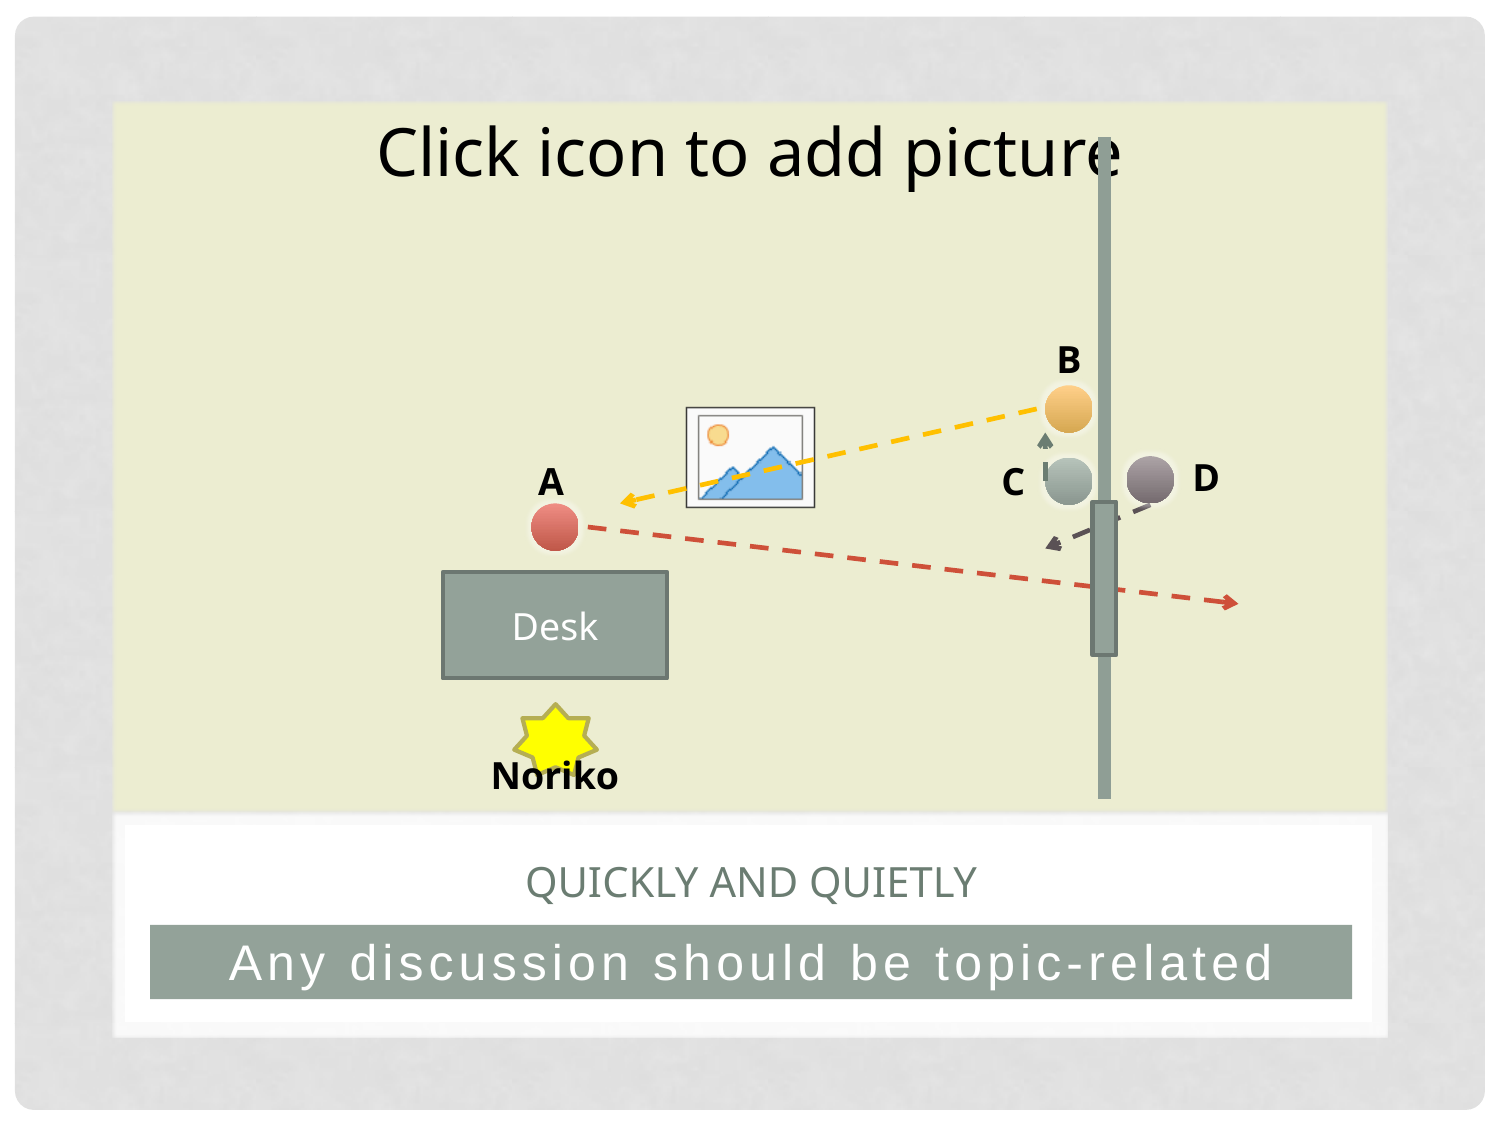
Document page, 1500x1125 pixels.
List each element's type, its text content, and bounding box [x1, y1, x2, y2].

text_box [587, 526, 1239, 604]
list Any discussion should be topic-related [156, 927, 1346, 994]
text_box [619, 408, 1037, 504]
picture [112, 101, 1388, 813]
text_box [1045, 504, 1151, 549]
title Quickly and quietly [150, 837, 1353, 924]
